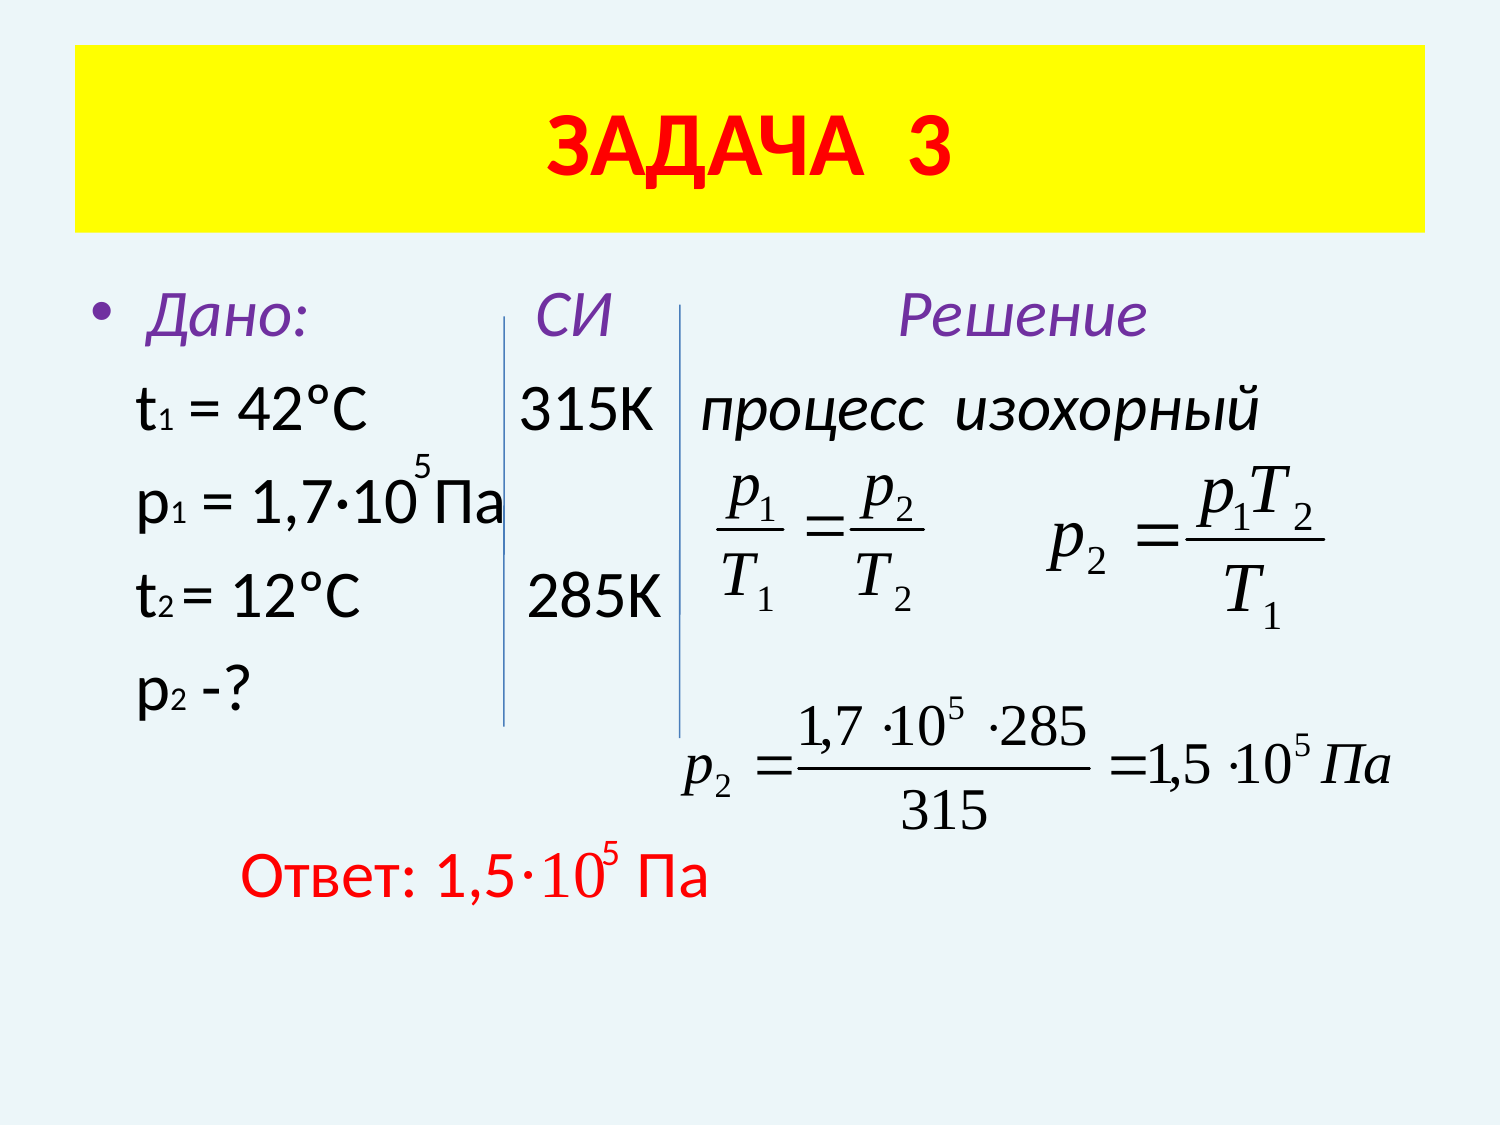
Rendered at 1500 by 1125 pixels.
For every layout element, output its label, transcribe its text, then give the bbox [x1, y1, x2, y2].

text_box 5 [586, 820, 635, 880]
text_box 5 [398, 433, 448, 494]
list Дано: СИ Решение t1 = 42ºC 315K процесс изохорный p1 = 1,7·10 Па t2 = 12ºC 285K p2 -? Ответ: 1,5·10 Па [75, 262, 1425, 1005]
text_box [706, 444, 935, 626]
title ЗАДАЧА 3 [75, 45, 1425, 233]
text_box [667, 679, 1407, 843]
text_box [1031, 445, 1337, 645]
